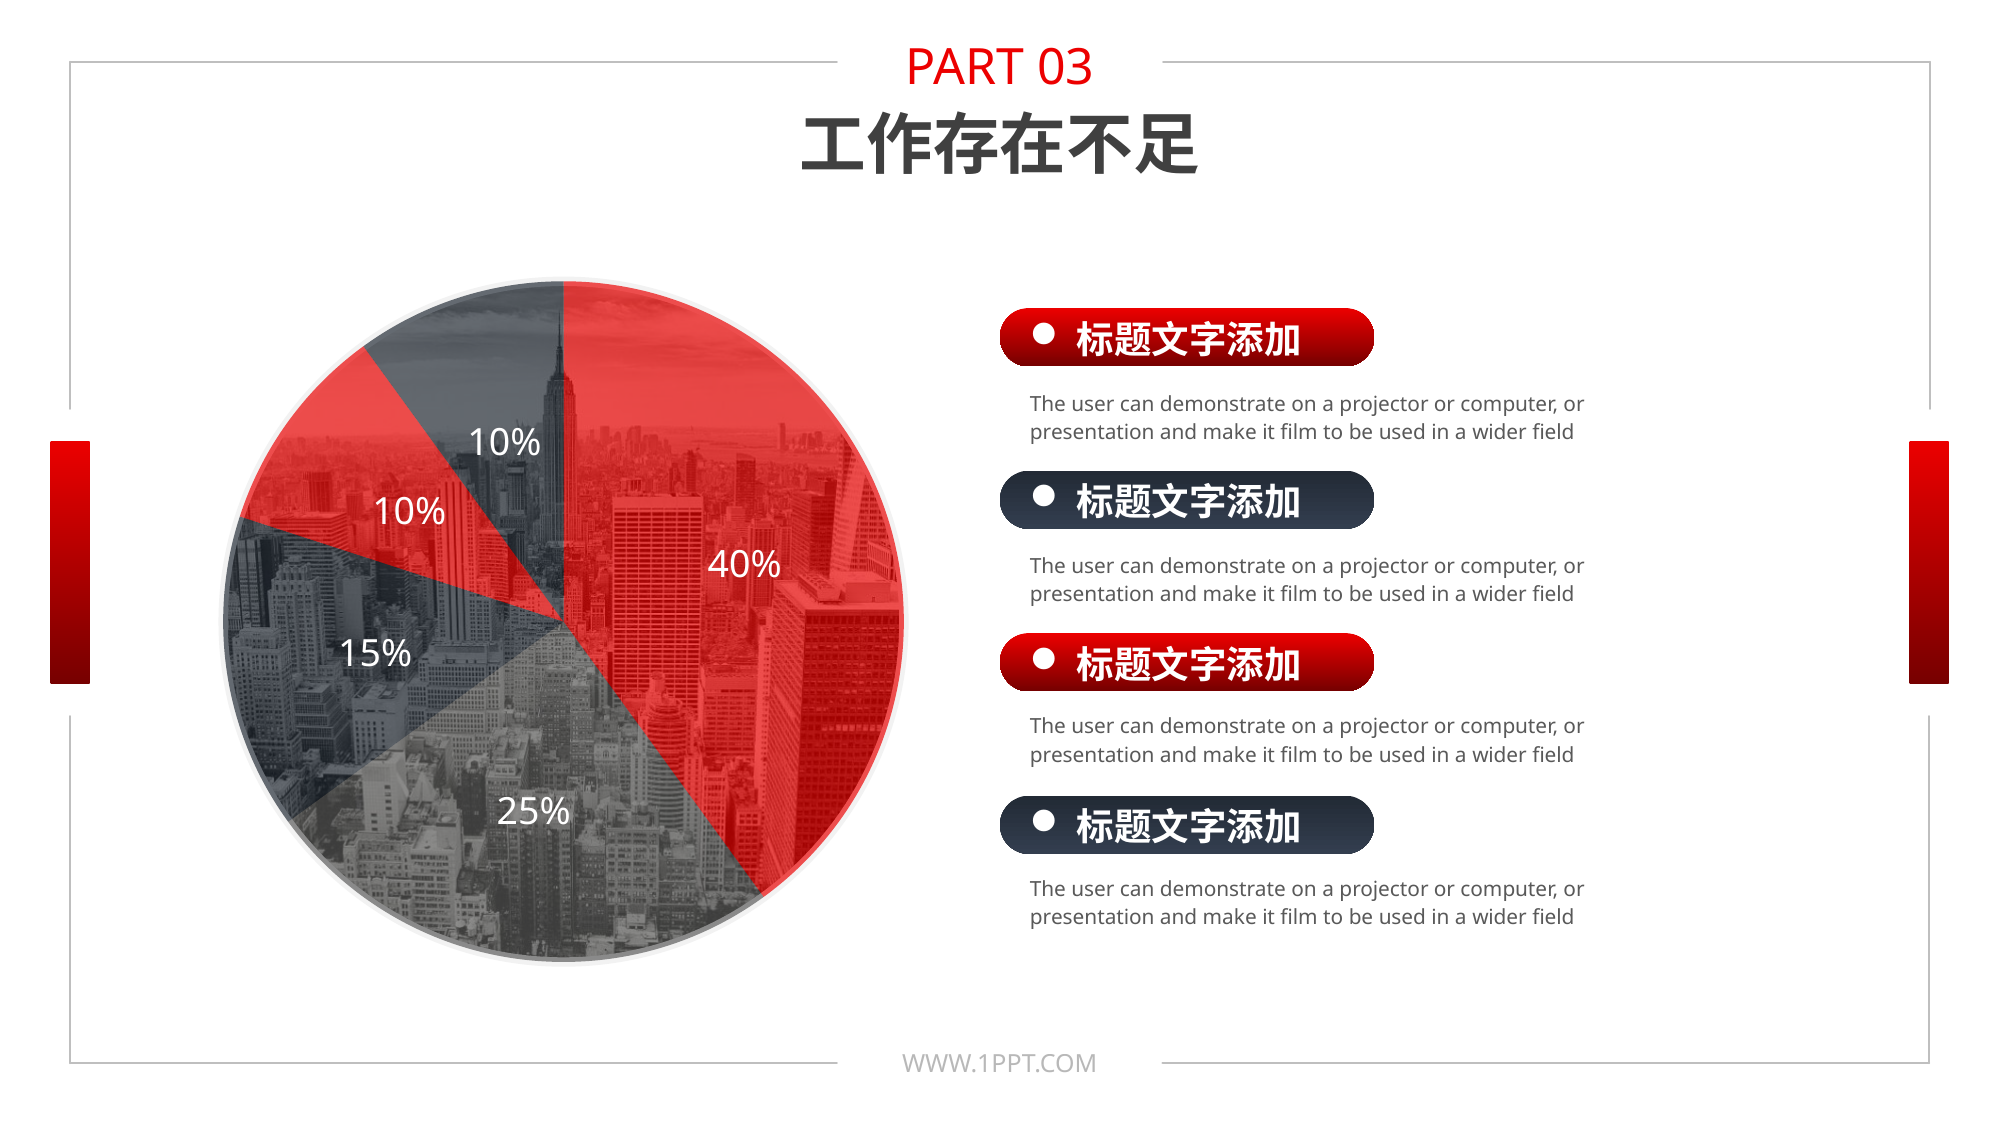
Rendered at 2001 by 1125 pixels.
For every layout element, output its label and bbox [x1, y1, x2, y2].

text_box [999, 308, 1727, 453]
text_box [999, 795, 1727, 938]
text_box [782, 26, 1217, 191]
text_box [223, 281, 904, 962]
text_box [999, 470, 1727, 615]
text_box [999, 633, 1727, 775]
